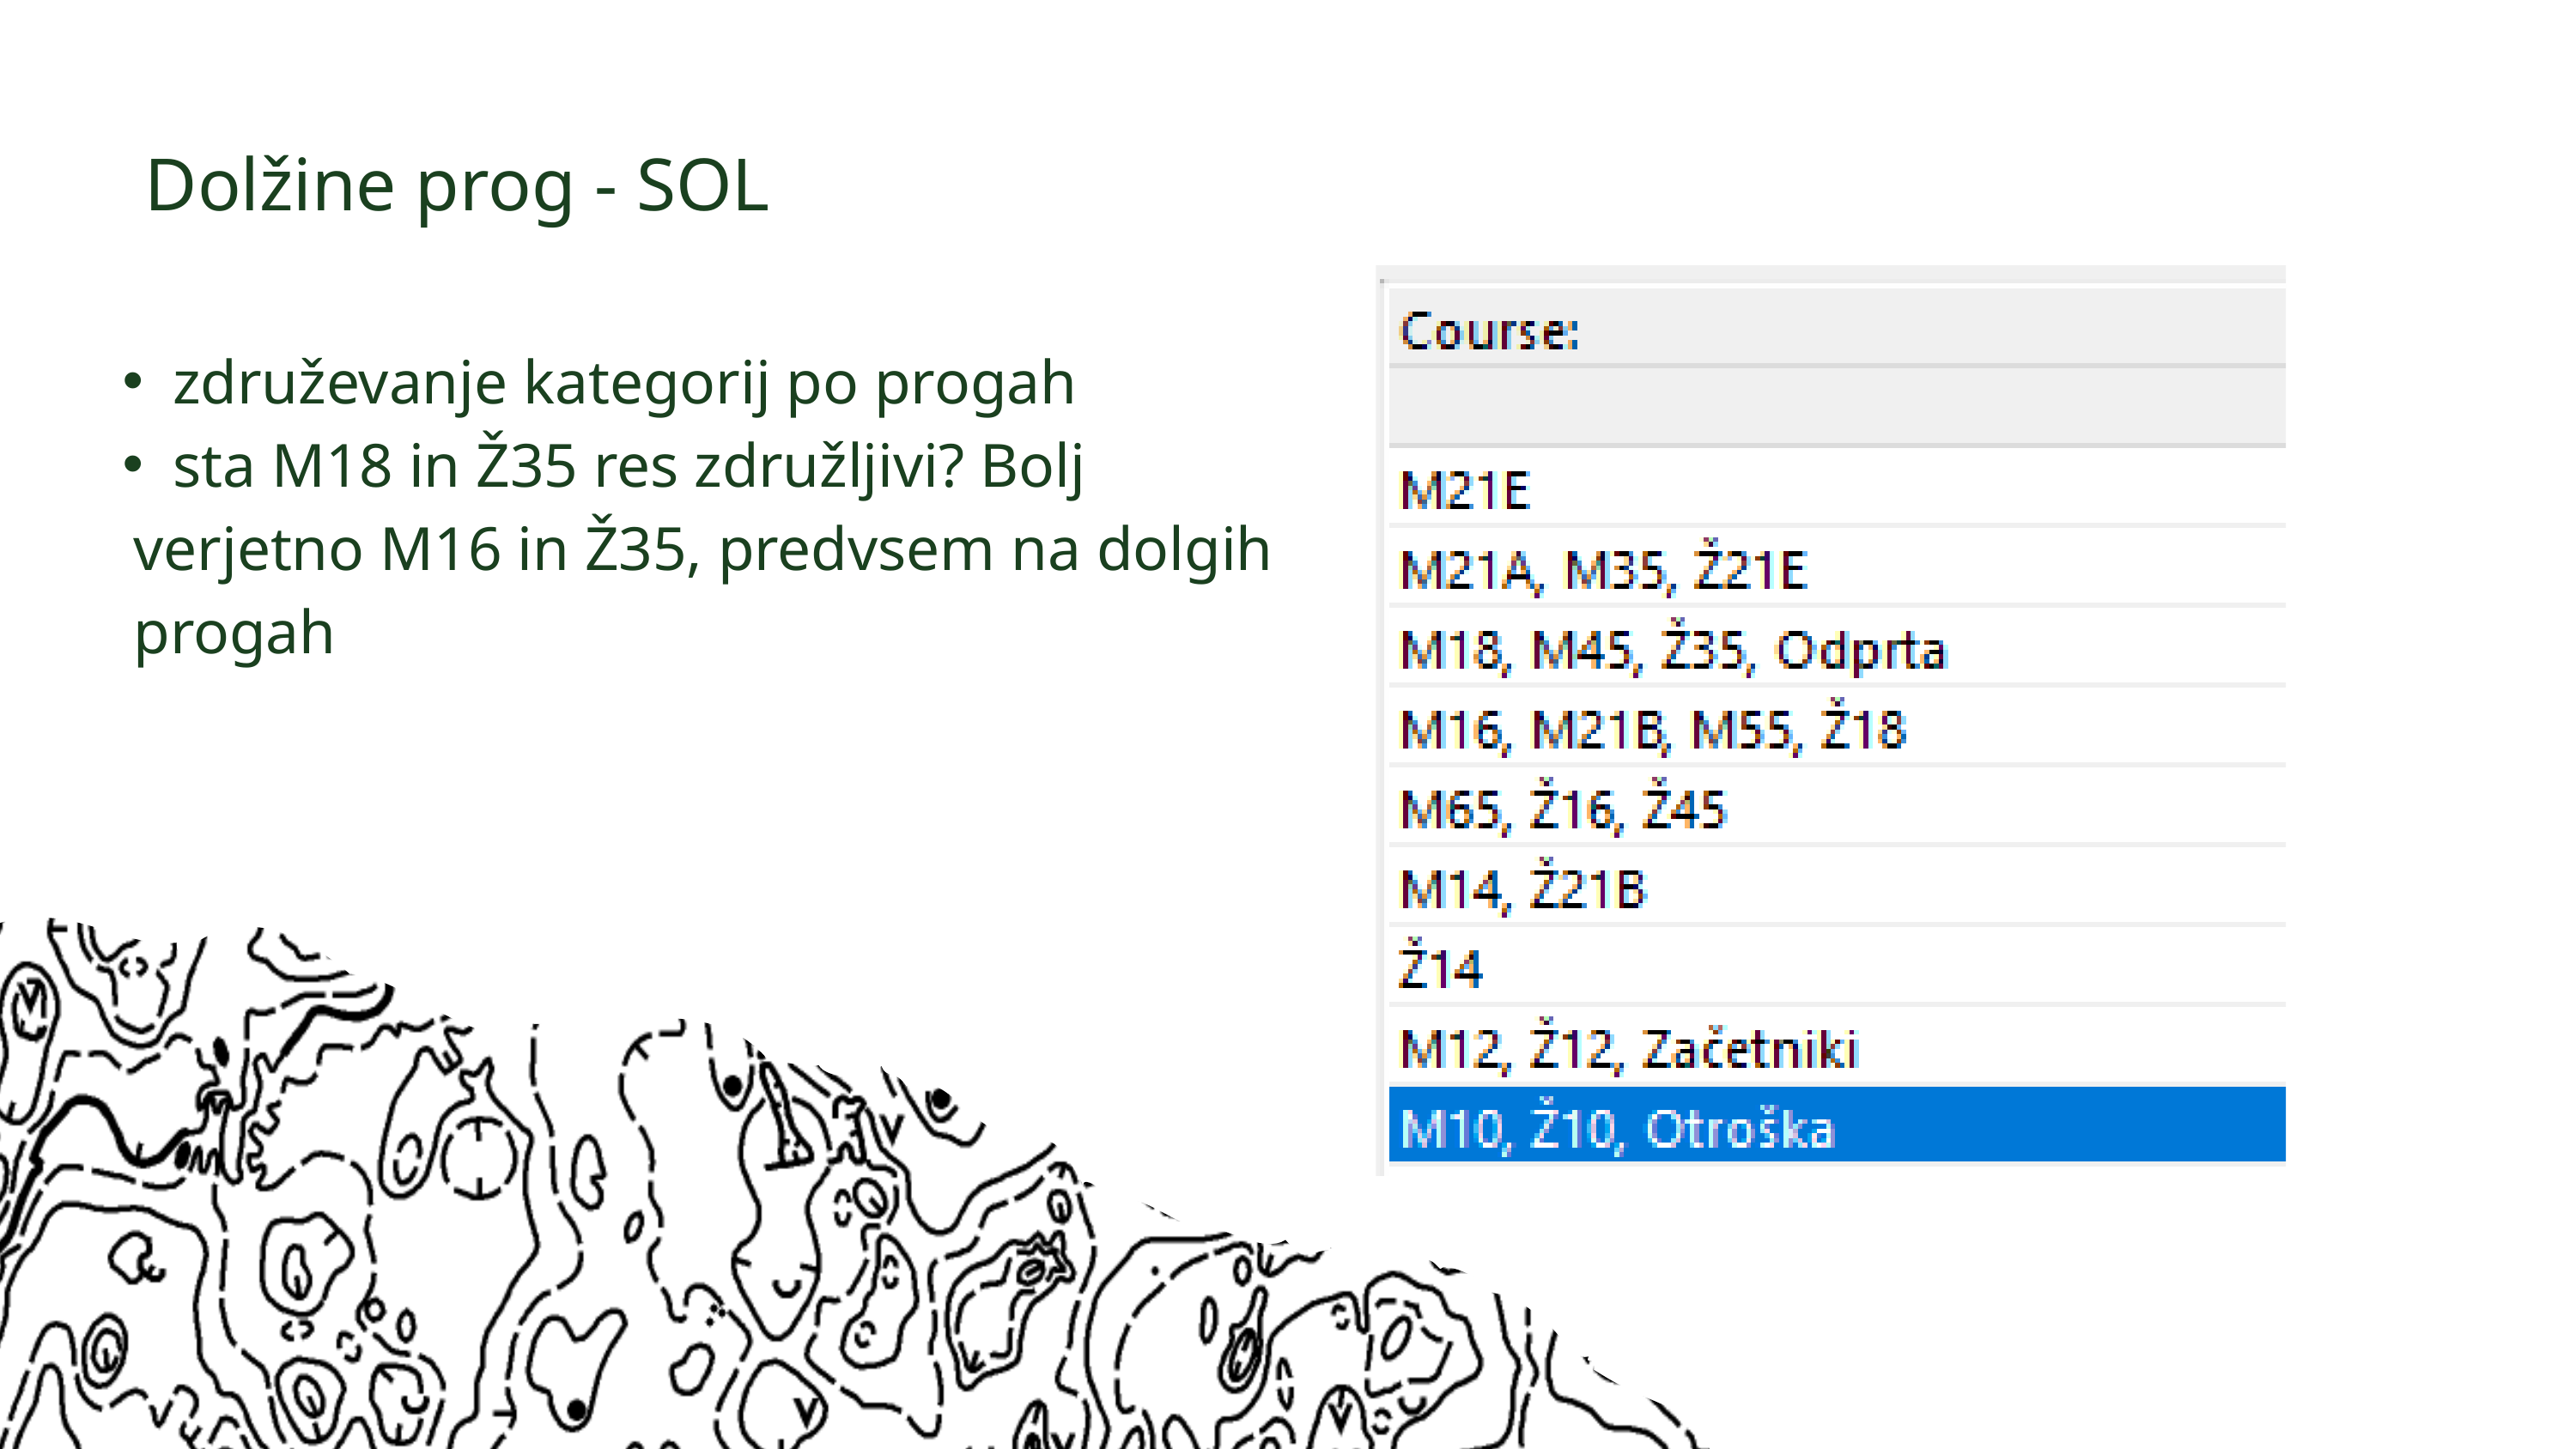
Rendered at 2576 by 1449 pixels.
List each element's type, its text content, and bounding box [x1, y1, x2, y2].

text_box združevanje kategorij po progah sta M18 in Ž35 res združljivi? Bolj verjetno M16 in Ž35, predvsem na dolgih progah [71, 332, 2196, 666]
text_box Dolžine prog - SOL [144, 142, 1163, 226]
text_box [0, 912, 1727, 1449]
text_box [1376, 265, 2287, 1176]
